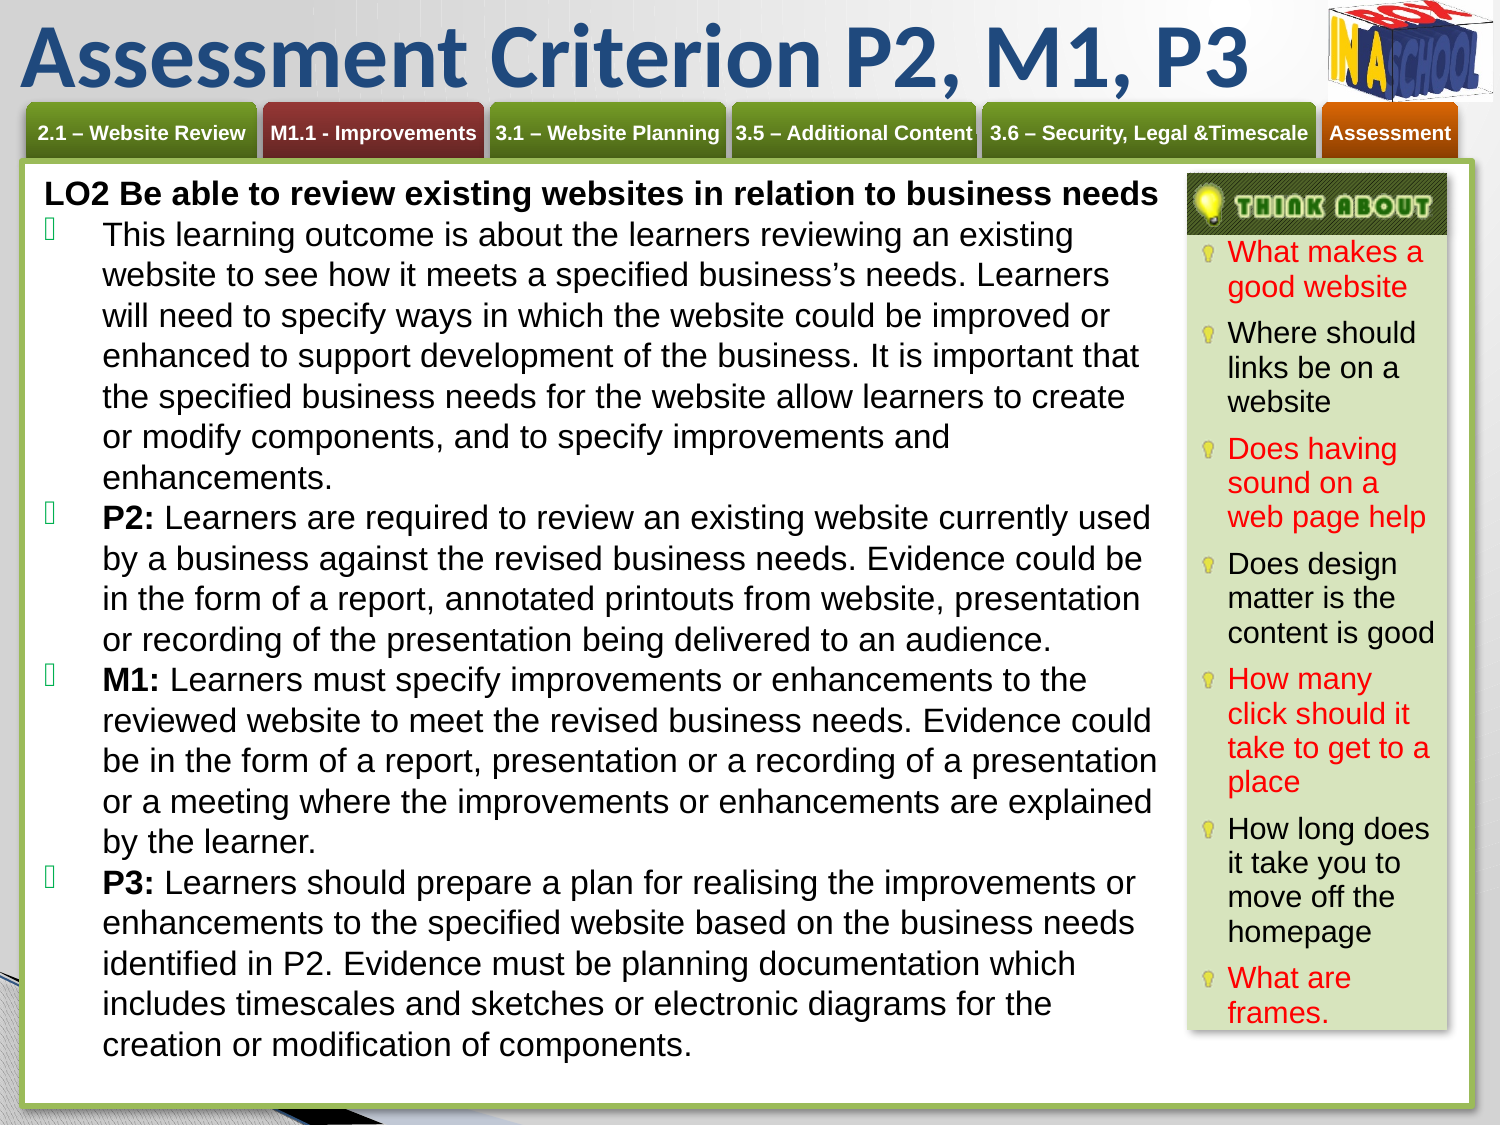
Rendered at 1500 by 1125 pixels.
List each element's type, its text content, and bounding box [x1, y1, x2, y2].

picture [1198, 241, 1217, 264]
picture [1198, 817, 1217, 840]
picture [1198, 322, 1217, 345]
picture [1192, 180, 1436, 232]
picture [1198, 553, 1217, 575]
picture [281, 1114, 303, 1125]
picture [1198, 437, 1217, 460]
table_cell What makes a good website Where should links be on a website Does having sound on a web page help Does design matter is the content is good How many click should it take to get to a place How long does it take you to move off the homepage What are frames. [1187, 235, 1447, 1030]
picture [1198, 967, 1217, 989]
text_box Assessment Criterion P2, M1, P3 [5, 0, 1270, 102]
picture [1198, 668, 1217, 690]
picture [1328, 0, 1494, 102]
text_box LO2 Be able to review existing websites in relation to business needs This learning outcome is about the learners reviewing an existing website to see how it meets a specified business’s needs. Learners will need to specify ways in which the website could be improved or enhanced to support development of the business. It is important that the specified business needs for the website allow learners to create or modify components, and to specify improvements and enhancements. P2: Learners are required to review an existing website currently used by a business against the revised business needs. Evidence could be in the form of a report, annotated printouts from website, presentation or recording of the presentation being delivered to an audience. M1: Learners must specify improvements or enhancements to the reviewed website to meet the revised business needs. Evidence could be in the form of a report, presentation or a recording of a presentation or a meeting where the improvements or enhancements are explained by the learner. P3: Learners should prepare a plan for realising the improvements or enhancements to the specified website based on the business needs identified in P2. Evidence must be planning documentation which includes timescales and sketches or electronic diagrams for the creation or modification of components. [29, 164, 1176, 1071]
table_header [1187, 173, 1447, 235]
